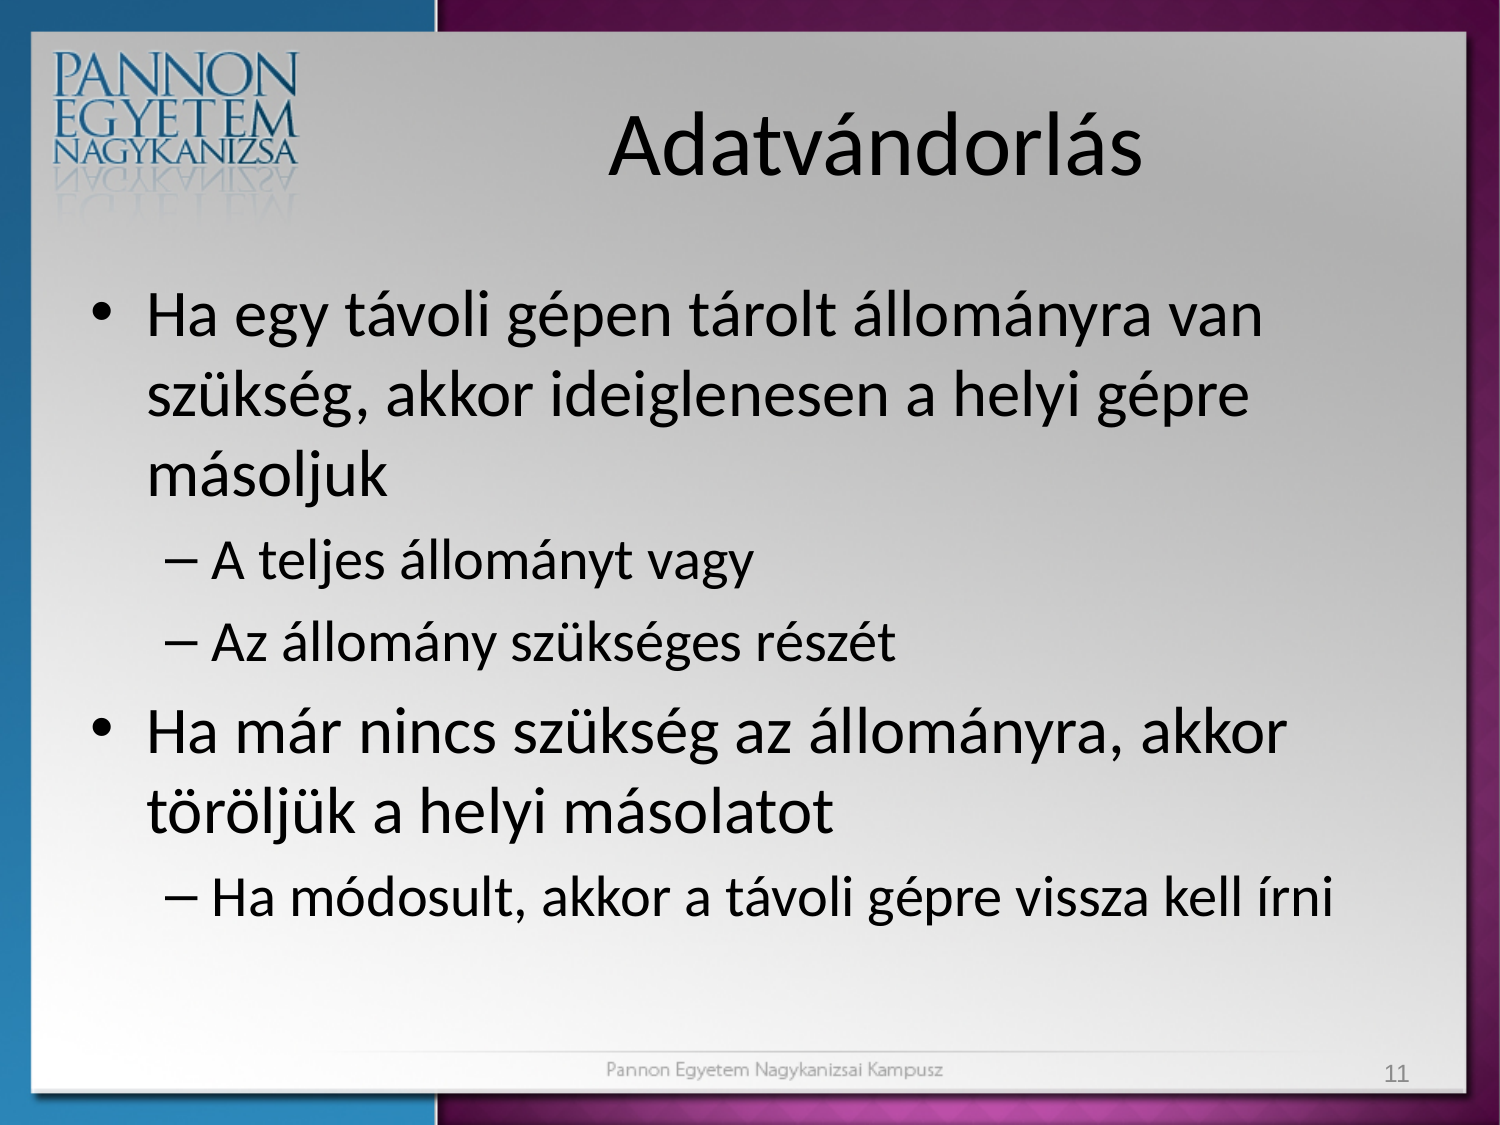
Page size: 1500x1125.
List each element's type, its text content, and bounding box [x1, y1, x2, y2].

picture [0, 0, 1500, 1125]
title Adatvándorlás [328, 45, 1425, 233]
slide_number 11 [1074, 1042, 1425, 1103]
list Ha egy távoli gépen tárolt állományra van szükség, akkor ideiglenesen a helyi gépre másoljuk A teljes állományt vagy Az állomány szükséges részét Ha már nincs szükség az állományra, akkor töröljük a helyi másolatot Ha módosult, akkor a távoli gépre vissza kell írni [75, 262, 1425, 1038]
